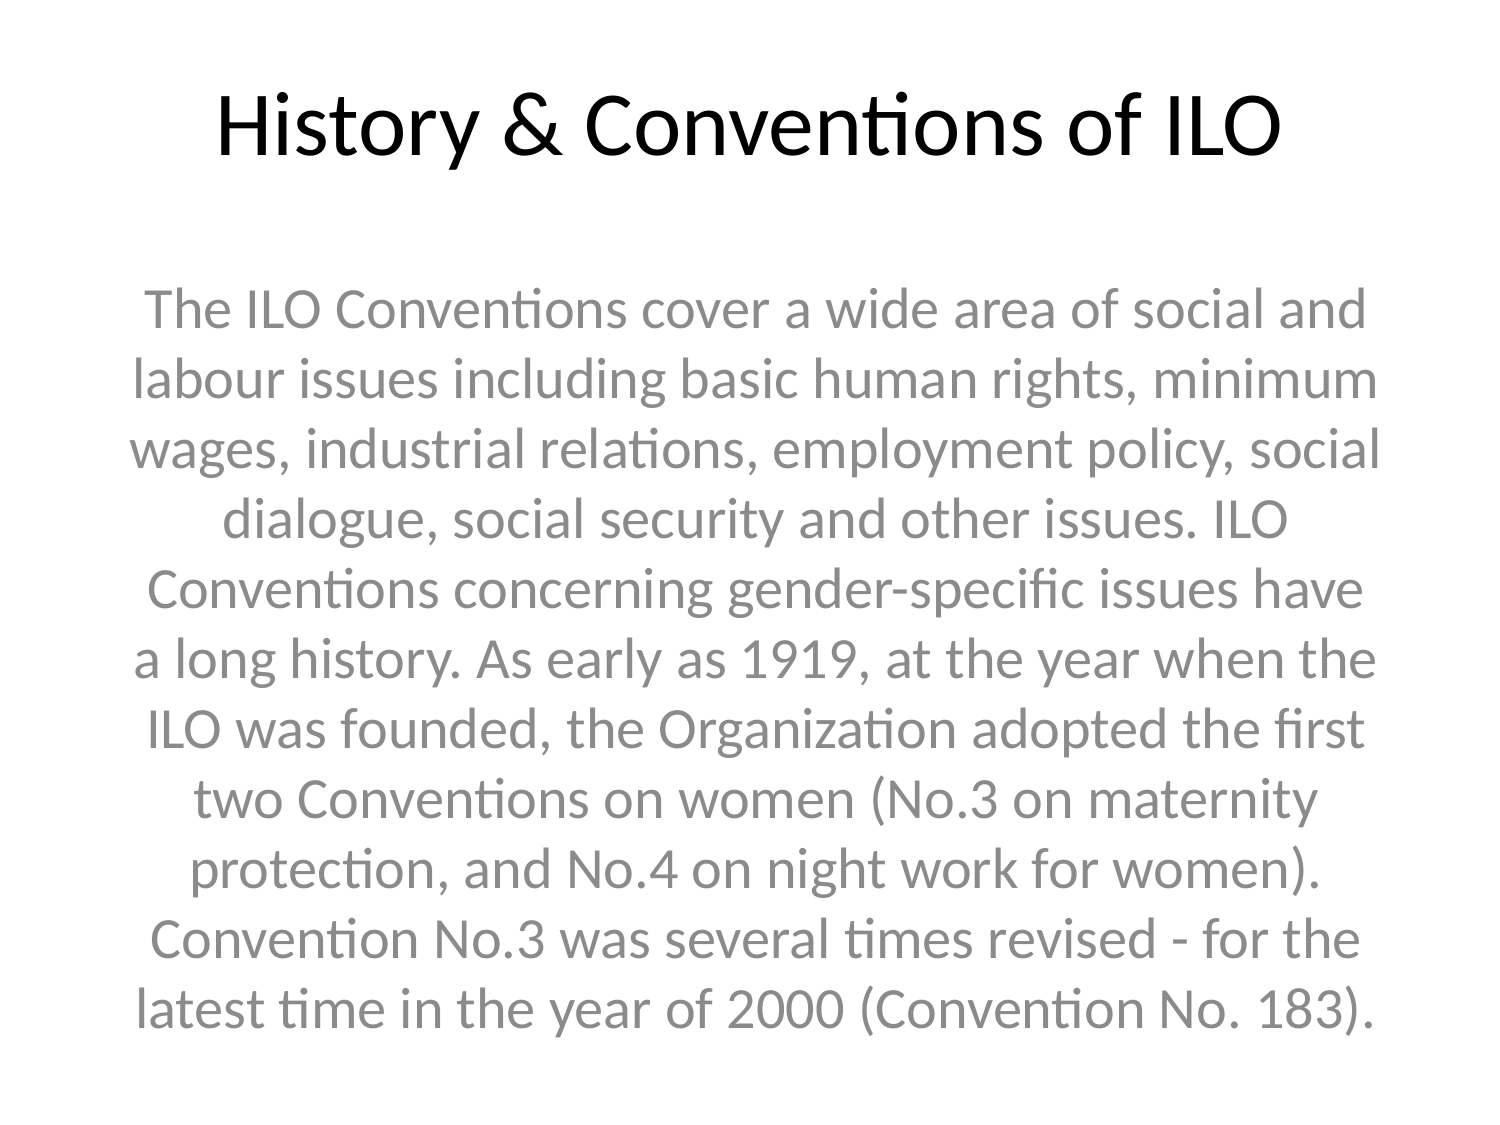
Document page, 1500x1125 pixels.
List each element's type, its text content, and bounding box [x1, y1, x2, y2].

title History & Conventions of ILO [112, 37, 1388, 200]
subtitle The ILO Conventions cover a wide area of social and labour issues including basic human rights, minimum wages, industrial relations, employment policy, social dialogue, social security and other issues. ILO Conventions concerning gender-specific issues have a long history. As early as 1919, at the year when the ILO was founded, the Organization adopted the first two Conventions on women (No.3 on maternity protection, and No.4 on night work for women). Convention No.3 was several times revised - for the latest time in the year of 2000 (Convention No. 183). [112, 262, 1400, 1050]
